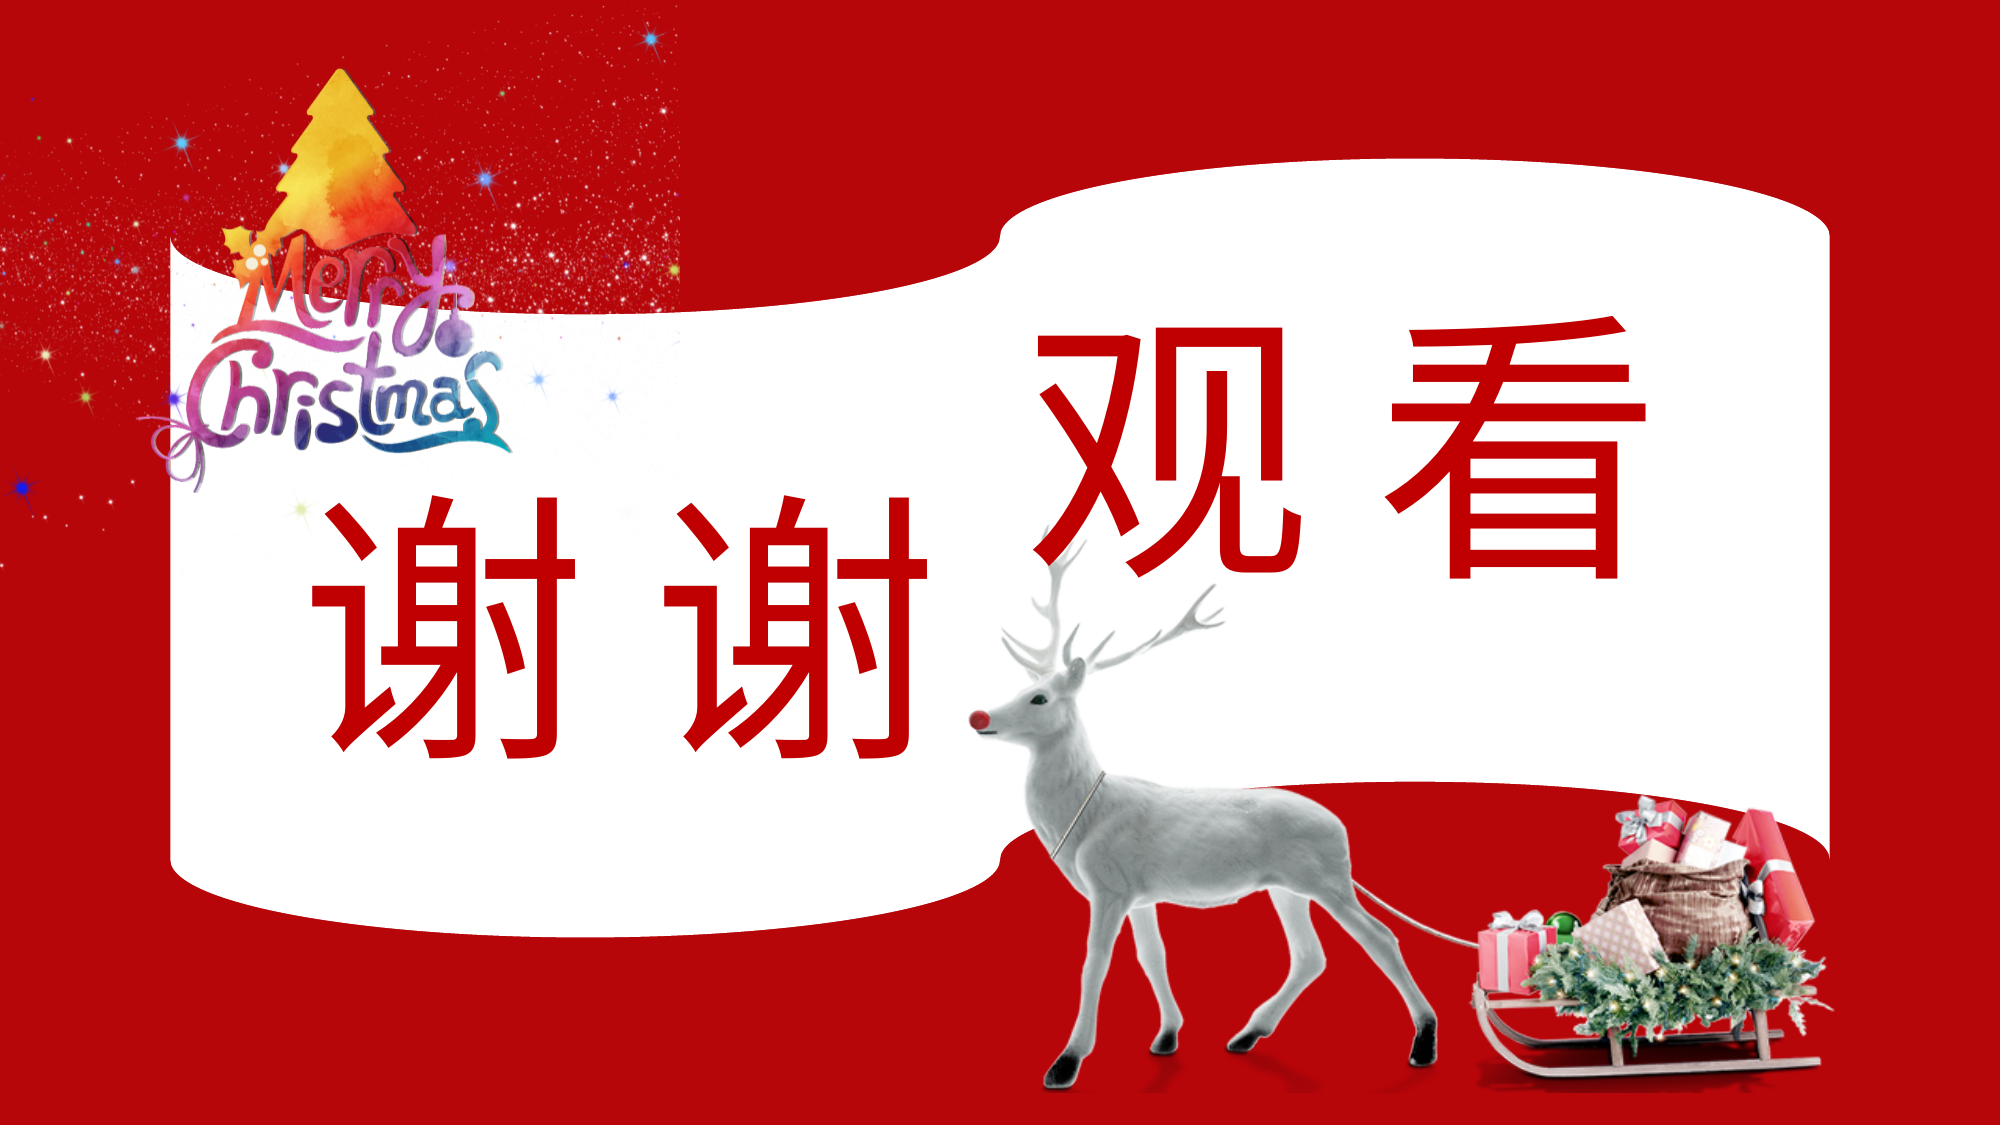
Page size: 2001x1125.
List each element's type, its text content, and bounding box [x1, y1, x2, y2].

picture [963, 520, 1858, 1093]
text_box [680, 281, 920, 442]
text_box [978, 157, 1831, 520]
text_box 观 看 [920, 260, 1768, 621]
text_box [169, 608, 963, 939]
text_box 谢 谢 [206, 442, 963, 803]
picture [0, 0, 680, 608]
